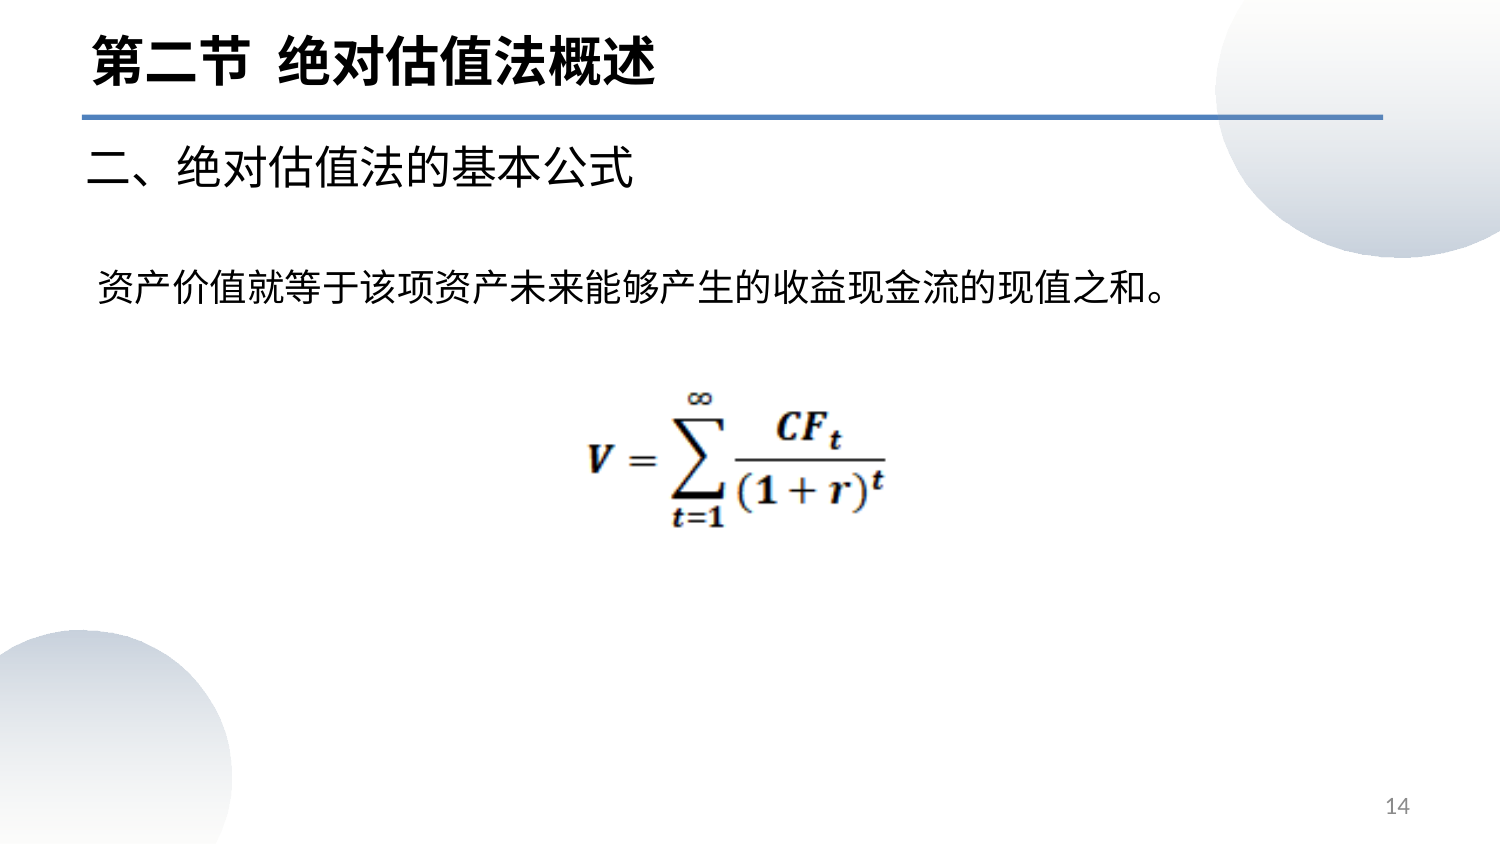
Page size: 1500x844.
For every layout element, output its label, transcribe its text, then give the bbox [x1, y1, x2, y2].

slide_number 14 [1074, 782, 1425, 827]
picture [515, 363, 1001, 563]
text_box 第二节 绝对估值法概述 [74, 11, 1234, 107]
text_box [0, 627, 234, 844]
title 二、绝对估值法的基本公式 [70, 105, 1256, 200]
text_box [1213, 0, 1500, 260]
list 资产价值就等于该项资产未来能够产生的收益现金流的现值之和。 [82, 234, 1432, 543]
